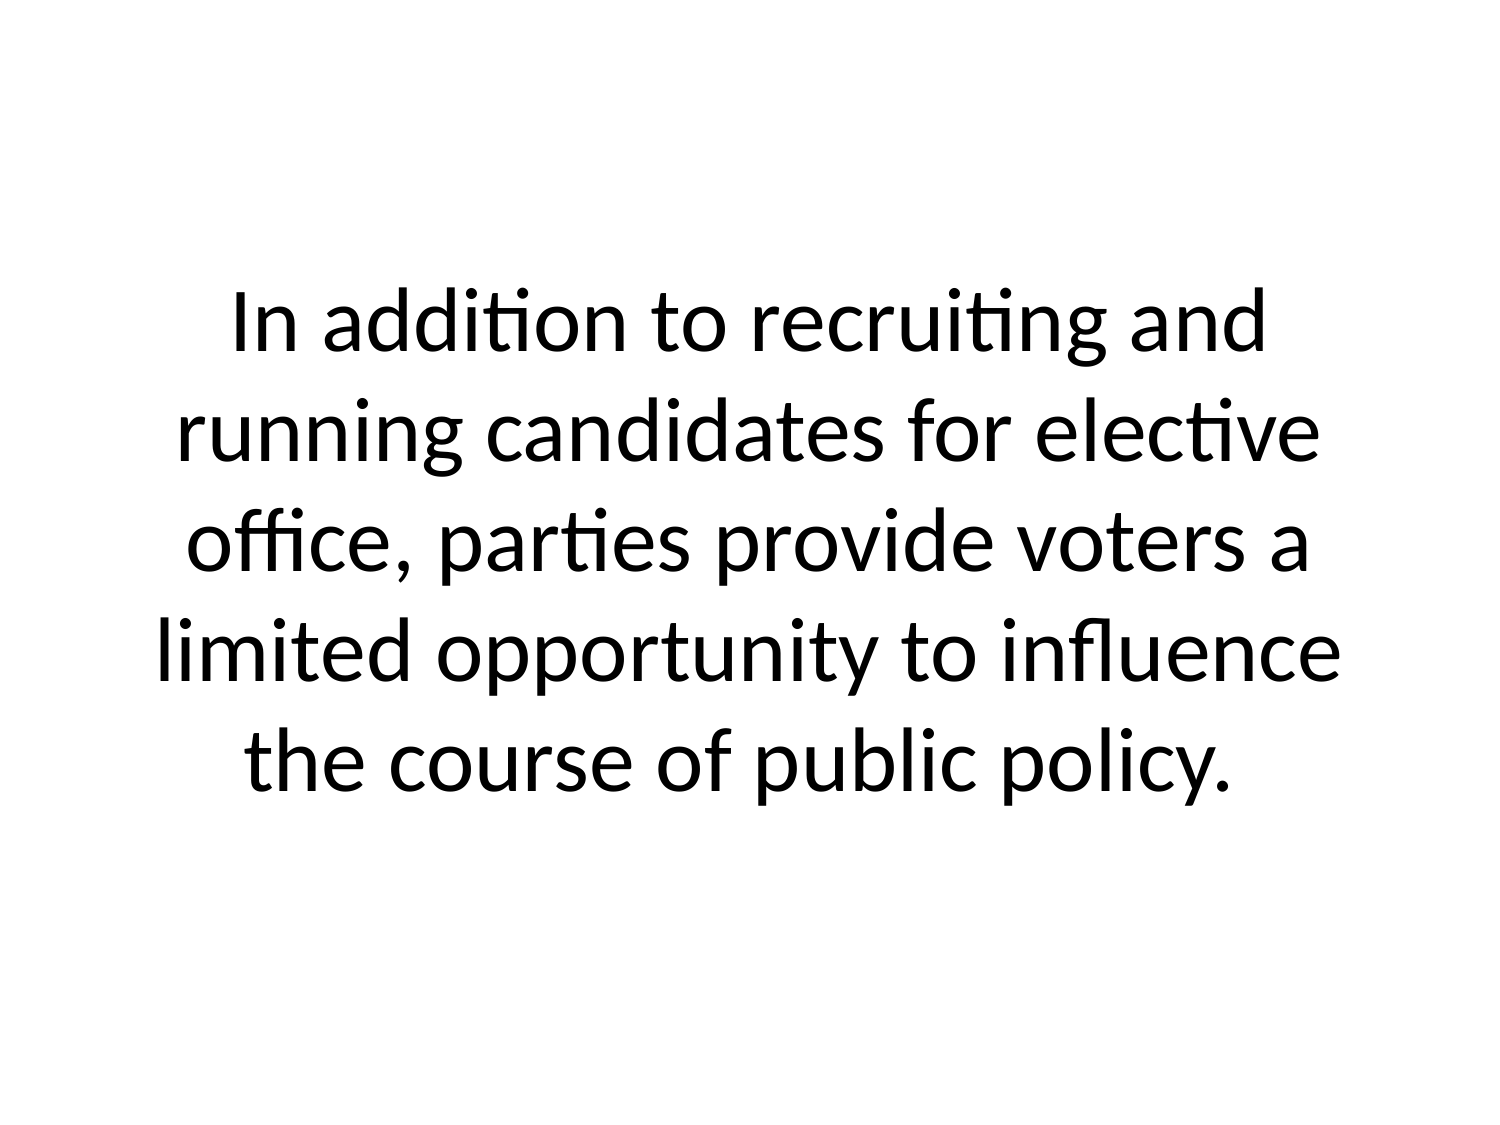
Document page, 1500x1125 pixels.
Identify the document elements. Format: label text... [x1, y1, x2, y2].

title In addition to recruiting and running candidates for elective office, parties provide voters a limited opportunity to influence the course of public policy. [74, 44, 1426, 1026]
